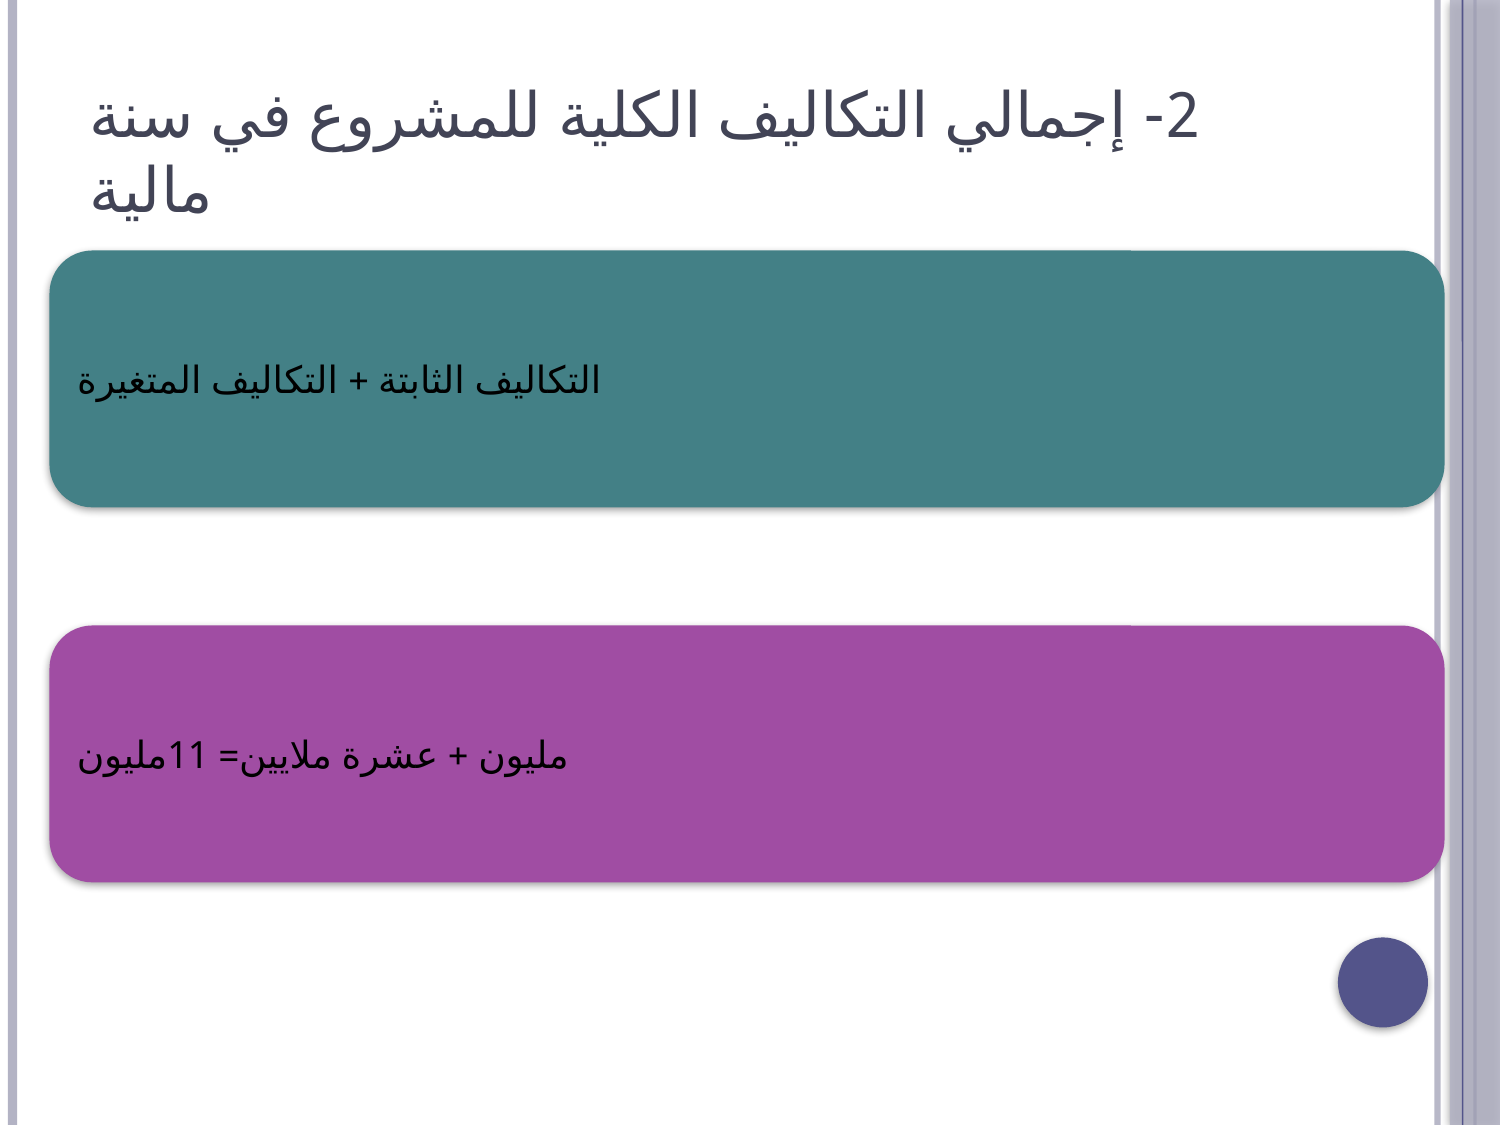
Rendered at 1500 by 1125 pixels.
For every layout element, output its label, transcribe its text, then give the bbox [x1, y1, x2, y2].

title 2- إجمالي التكاليف الكلية للمشروع في سنة مالية [75, 45, 1300, 233]
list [48, 249, 1446, 1001]
